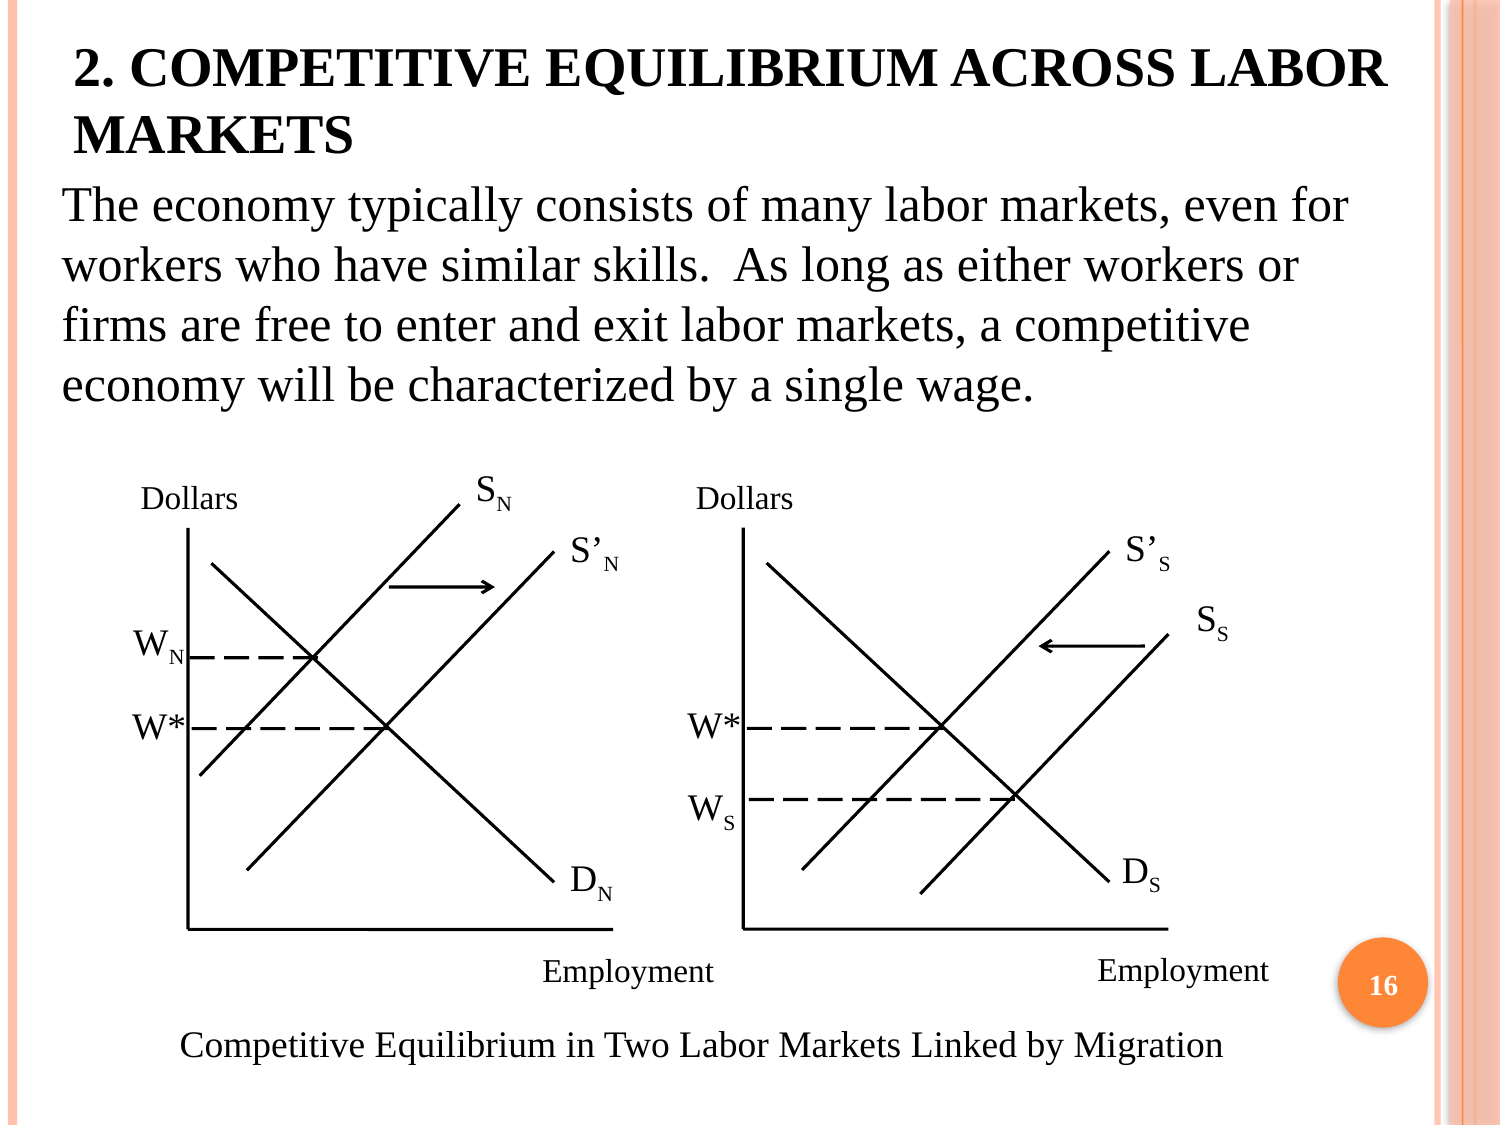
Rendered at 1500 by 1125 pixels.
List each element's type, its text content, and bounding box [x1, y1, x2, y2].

title 2. Competitive Equilibrium Across Labor Markets [58, 23, 1454, 173]
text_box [116, 456, 1294, 1073]
text_box The economy typically consists of many labor markets, even for workers who have similar skills. As long as either workers or firms are free to enter and exit labor markets, a competitive economy will be characterized by a single wage. [46, 163, 1433, 419]
slide_number 16 [1333, 940, 1434, 1026]
